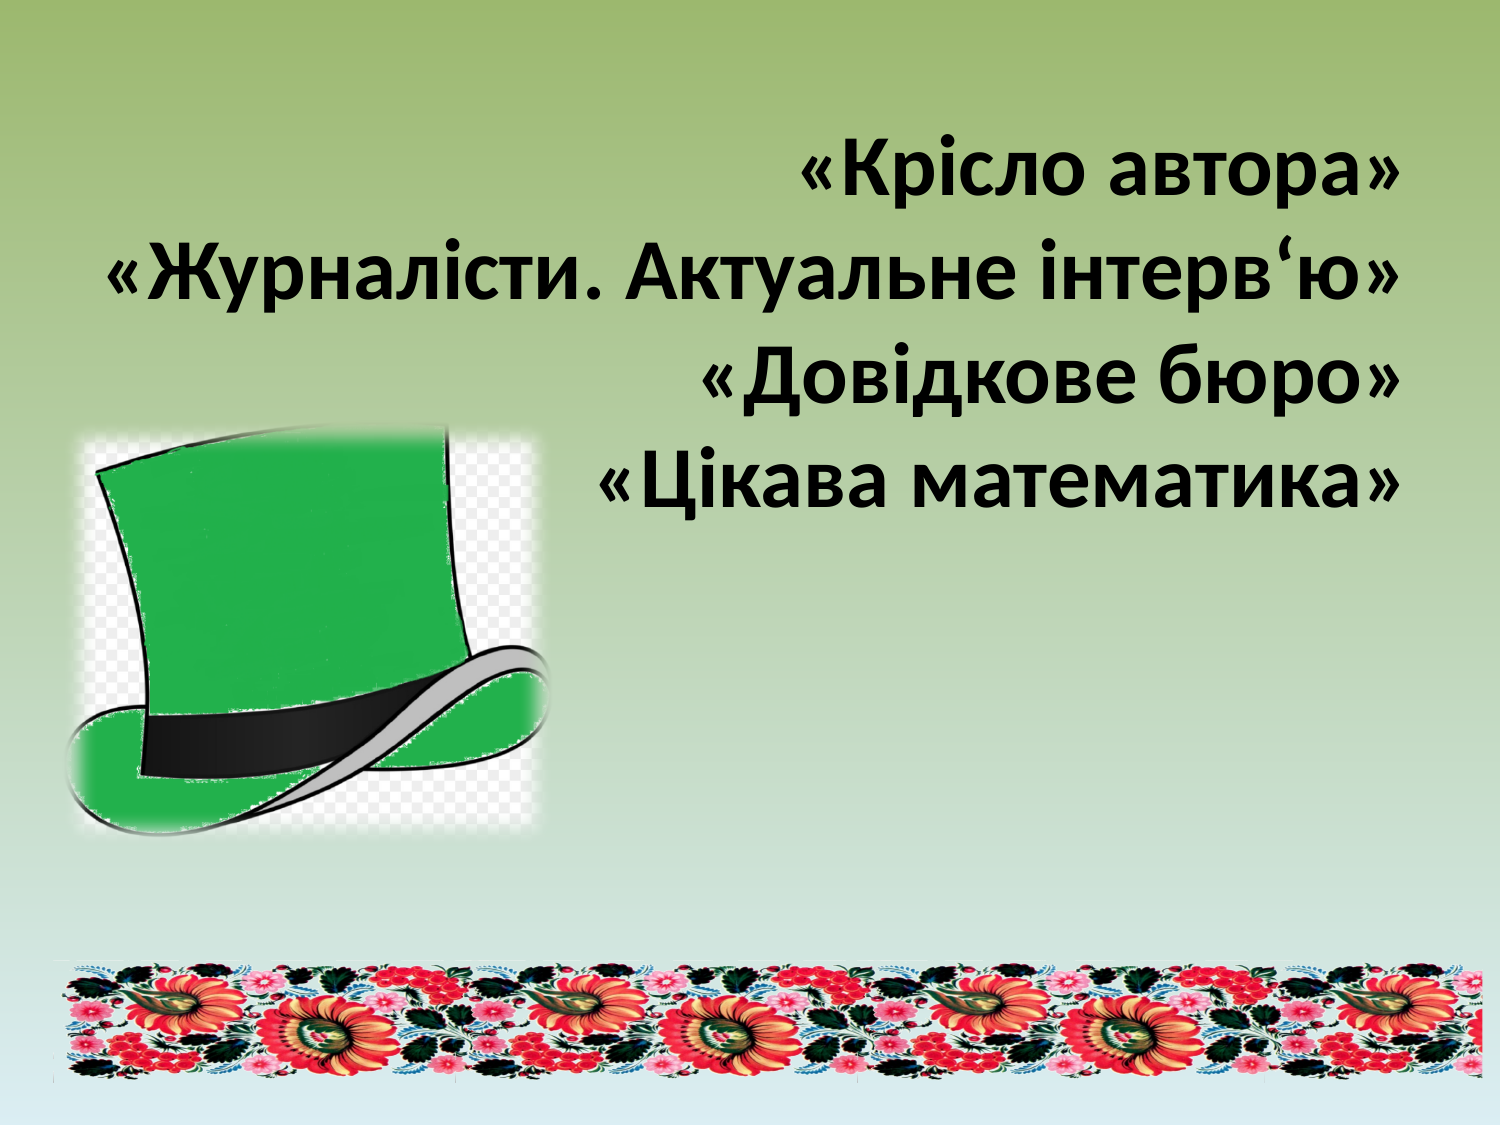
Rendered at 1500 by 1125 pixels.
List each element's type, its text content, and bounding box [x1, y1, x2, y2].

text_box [52, 960, 1483, 1083]
title «Крісло автора» «Журналісти. Актуальне інтерв‘ю» «Довідкове бюро» «Цікава математика» [75, 45, 1425, 693]
picture [62, 420, 554, 847]
